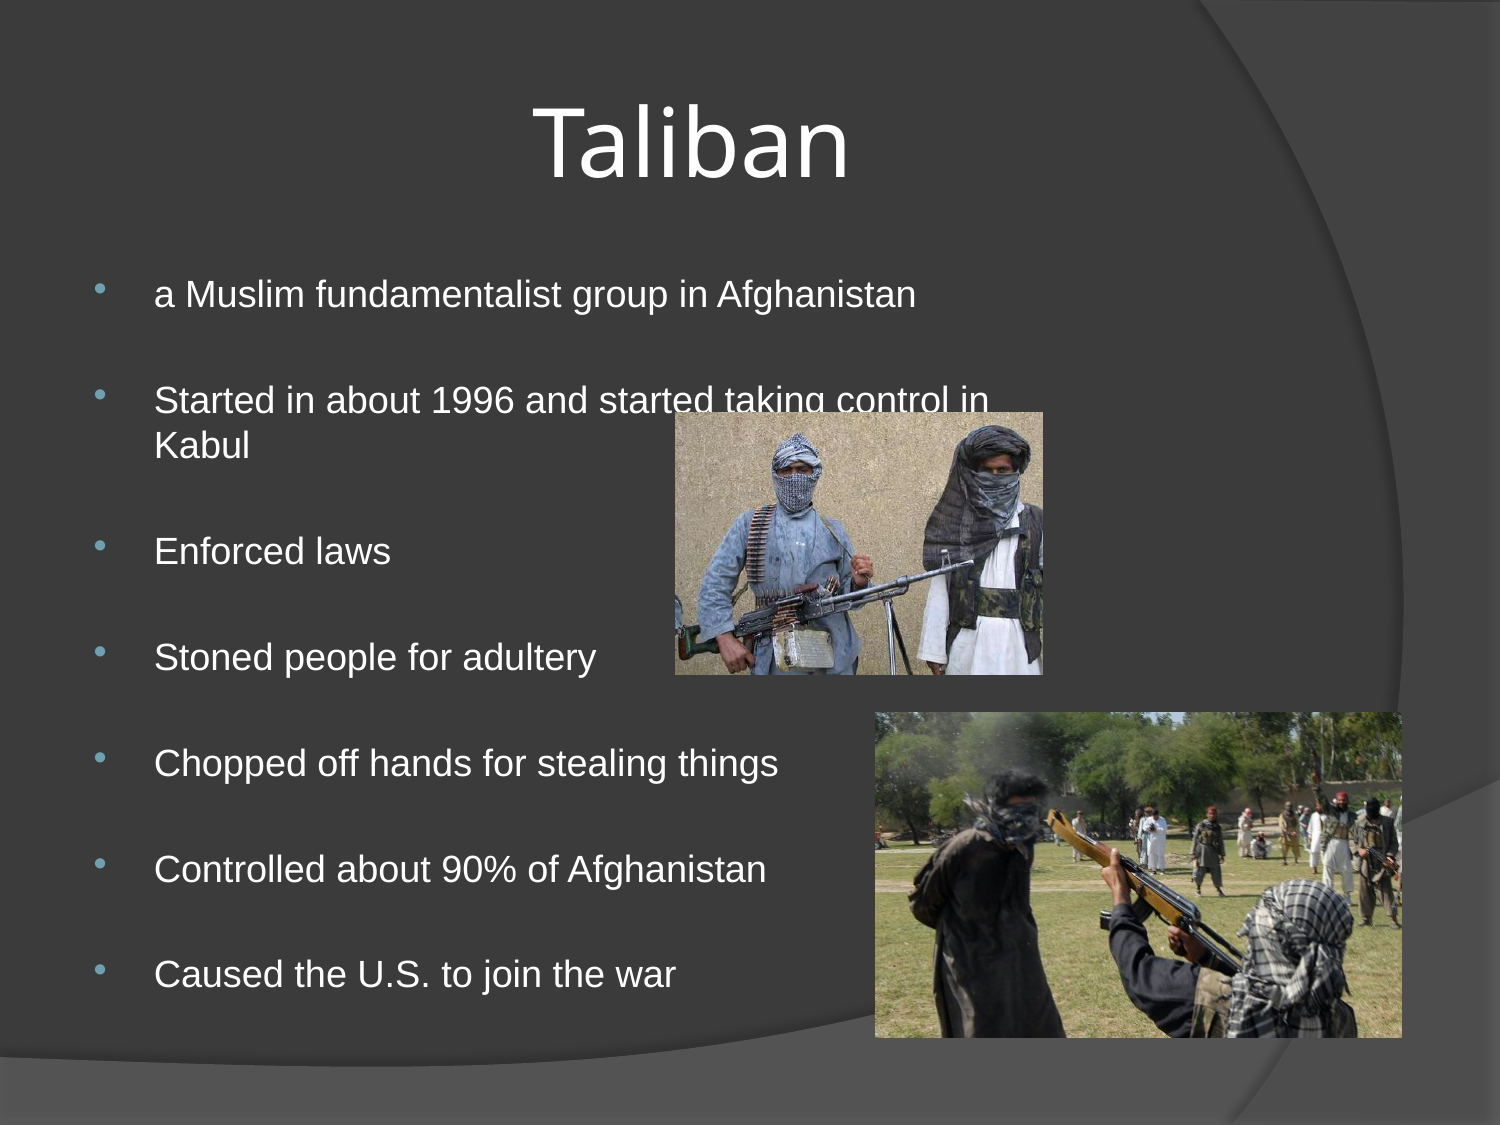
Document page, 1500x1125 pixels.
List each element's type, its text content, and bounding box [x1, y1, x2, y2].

picture [874, 712, 1402, 1038]
list a Muslim fundamentalist group in Afghanistan Started in about 1996 and started taking control in Kabul Enforced laws Stoned people for adultery Chopped off hands for stealing things Controlled about 90% of Afghanistan Caused the U.S. to join the war [75, 262, 1100, 1005]
picture [674, 412, 1043, 676]
title Taliban [75, 45, 1300, 233]
